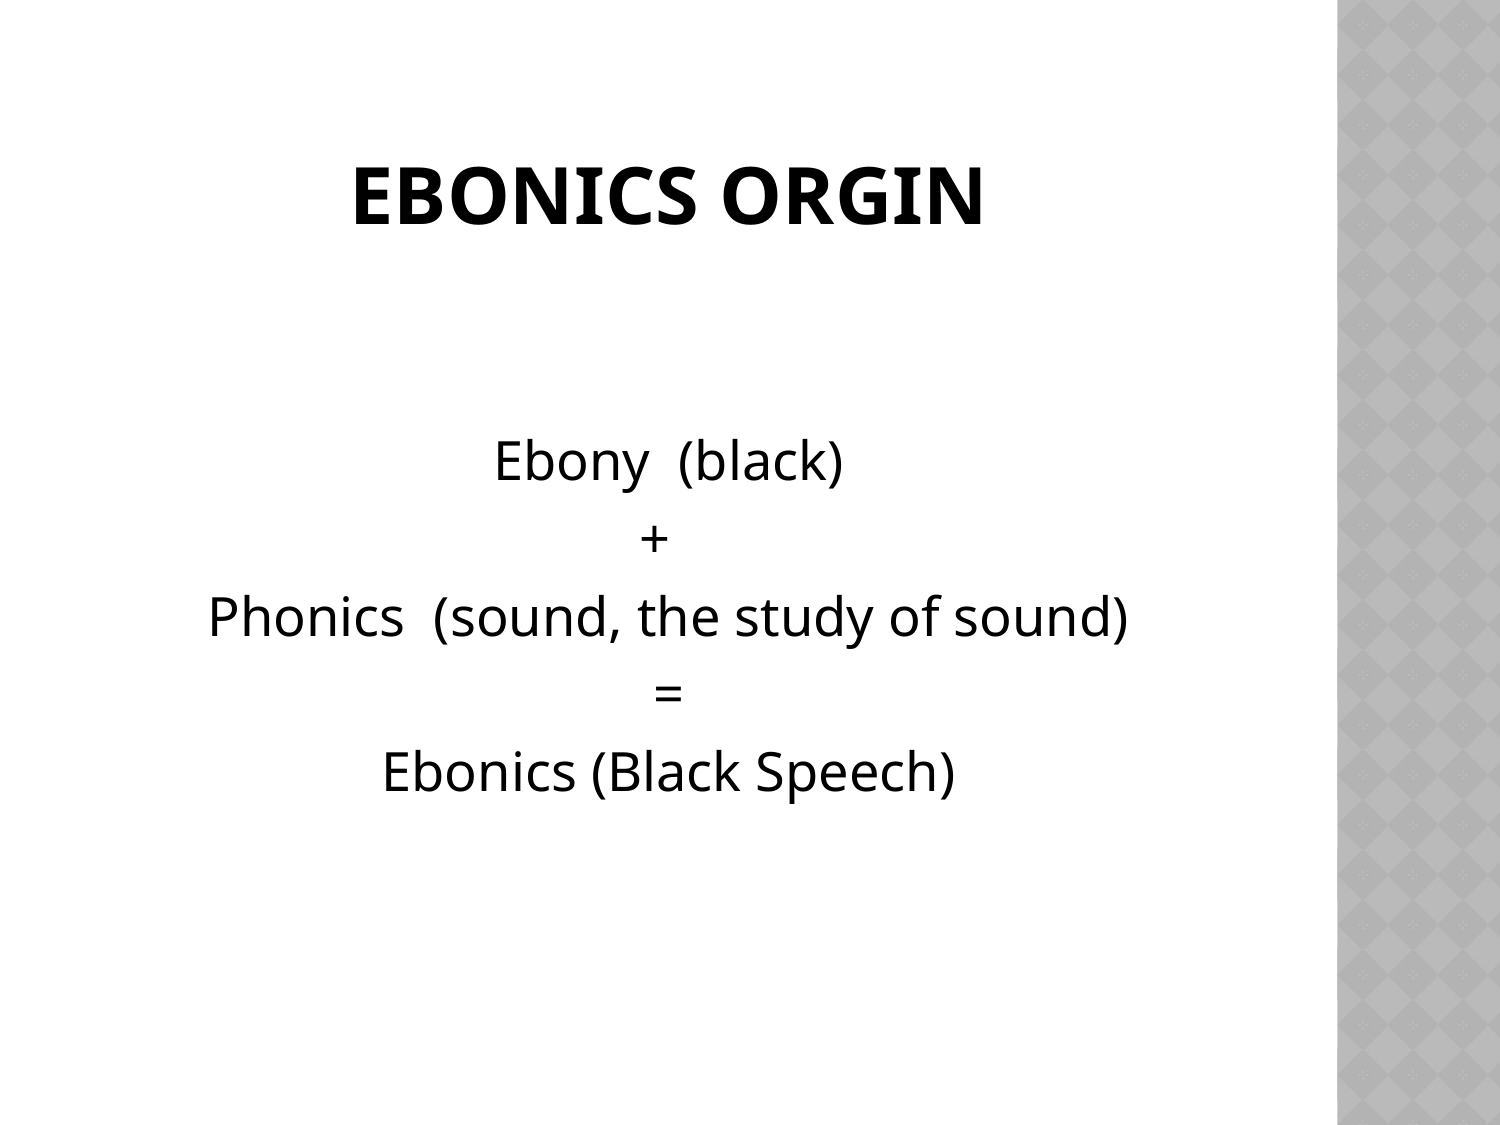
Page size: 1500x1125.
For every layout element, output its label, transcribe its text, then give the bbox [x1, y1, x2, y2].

title EbOnics Orgin [75, 52, 1263, 240]
list Ebony (black) + Phonics (sound, the study of sound) = Ebonics (Black Speech) [75, 264, 1263, 1059]
